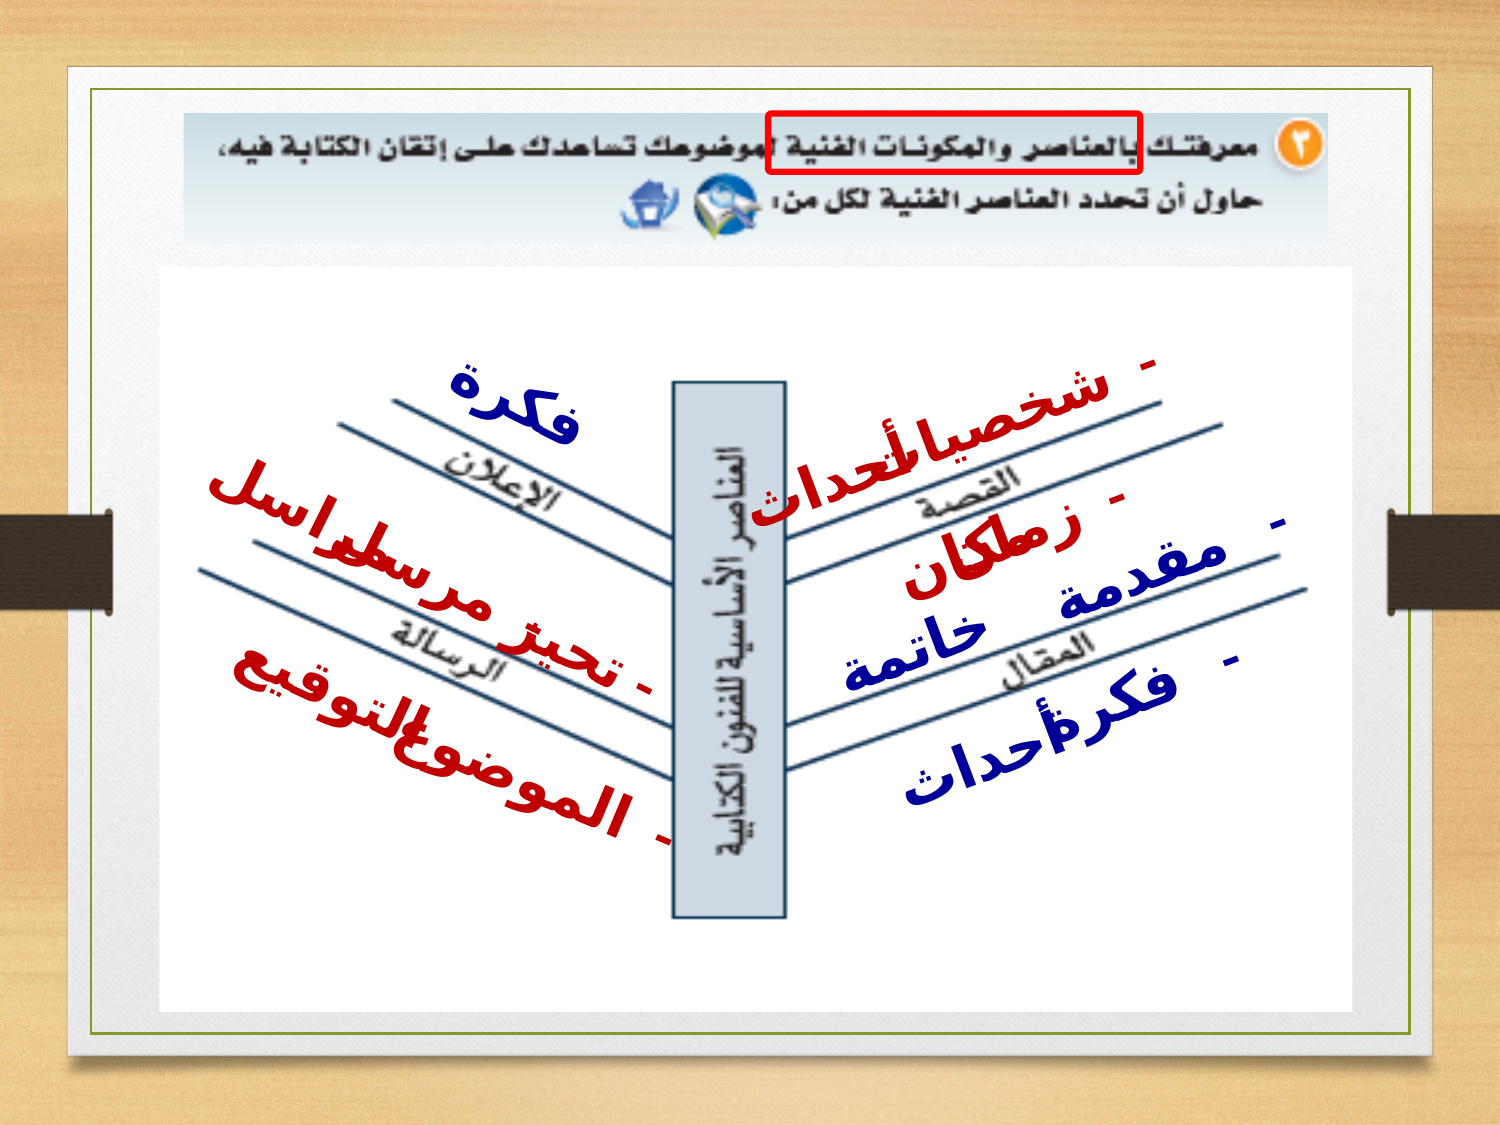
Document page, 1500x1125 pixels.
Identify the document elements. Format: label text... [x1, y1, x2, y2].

text_box مقدمة - [1353, 505, 1363, 534]
picture [0, 0, 1500, 1125]
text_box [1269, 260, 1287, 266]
